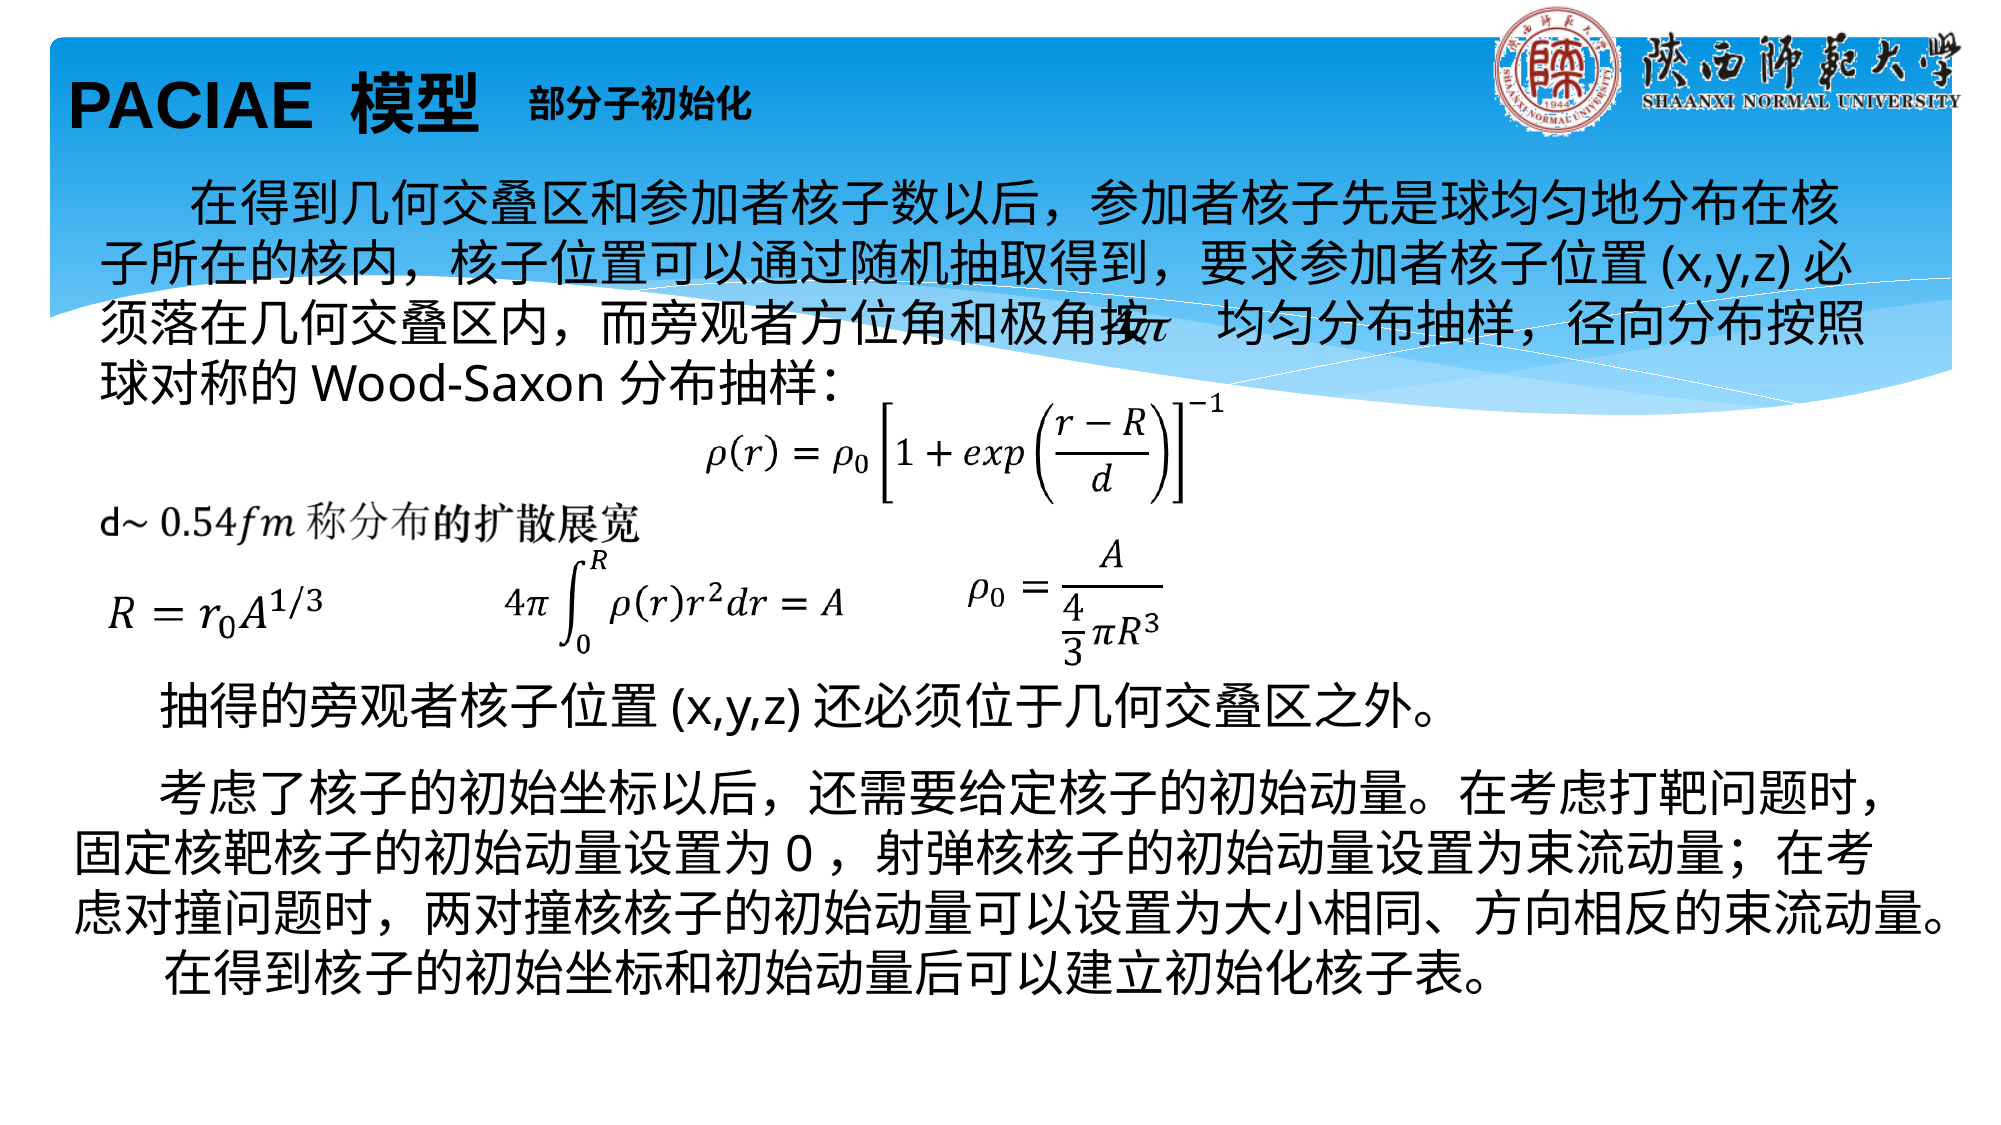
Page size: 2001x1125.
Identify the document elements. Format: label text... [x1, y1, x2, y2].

text_box [960, 533, 1169, 666]
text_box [1096, 296, 1188, 354]
text_box [641, 381, 1290, 511]
text_box 考虑了核子的初始坐标以后，还需要给定核子的初始动量。在考虑打靶问题时，固定核靶核子的初始动量设置为0，射弹核核子的初始动量设置为束流动量；在考虑对撞问题时，两对撞核核子的初始动量可以设置为大小相同、方向相反的束流动量。 在得到核子的初始坐标和初始动量后可以建立初始化核子表。 [58, 754, 1939, 1010]
text_box [99, 495, 642, 546]
text_box 在得到几何交叠区和参加者核子数以后，参加者核子先是球均匀地分布在核子所在的核内，核子位置可以通过随机抽取得到，要求参加者核子位置(x,y,z)必须落在几何交叠区内，而旁观者方位角和极角按 均匀分布抽样，径向分布按照球对称的Wood-Saxon分布抽样： [84, 164, 1901, 419]
text_box PACIAE 模型 [34, 54, 535, 150]
text_box 部分子初始化 [513, 72, 769, 132]
text_box [496, 545, 853, 655]
picture [1474, 0, 2000, 143]
text_box 抽得的旁观者核子位置(x,y,z)还必须位于几何交叠区之外。 [65, 666, 1465, 742]
text_box [99, 580, 334, 640]
